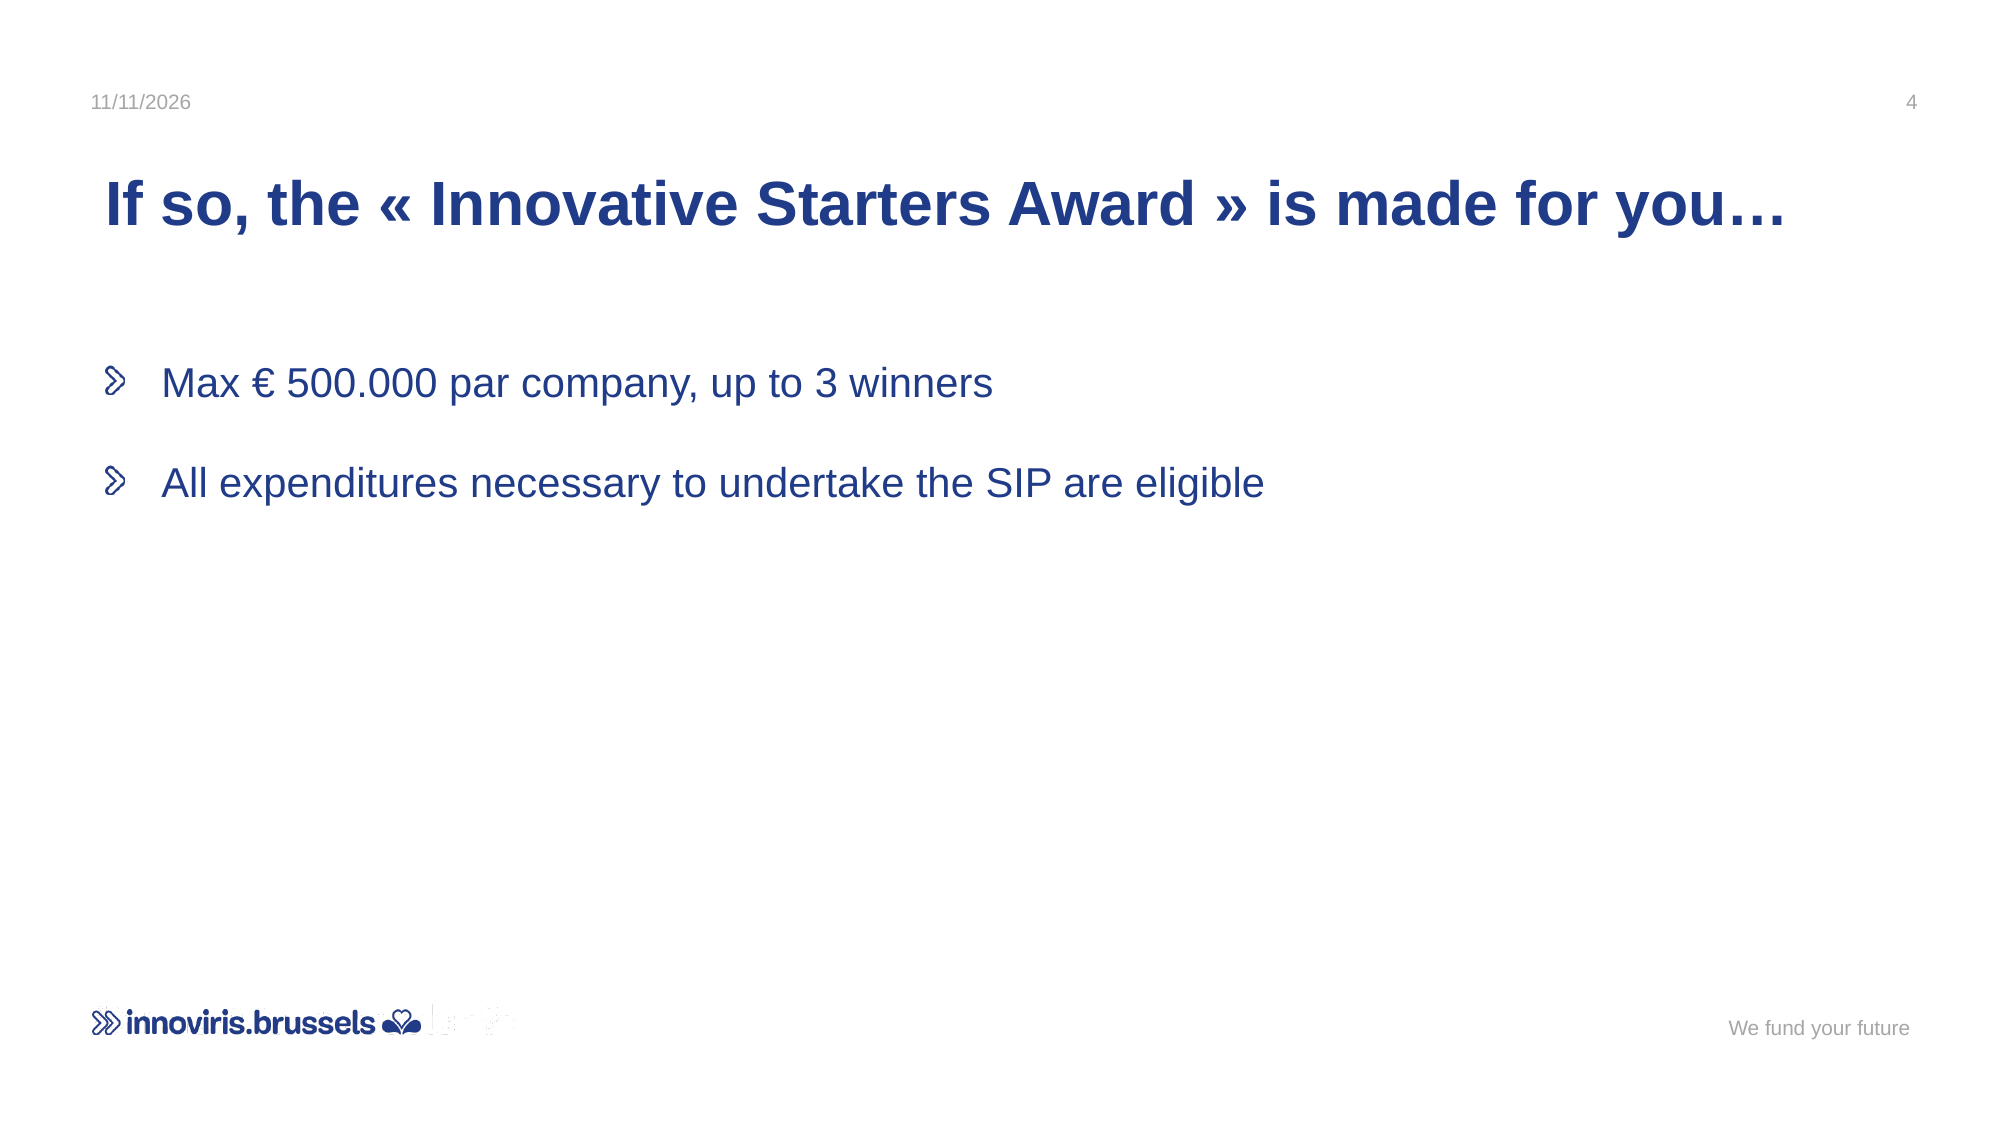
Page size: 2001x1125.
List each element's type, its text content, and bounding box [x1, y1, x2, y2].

list If so, the « Innovative Starters Award » is made for you… [90, 155, 1910, 441]
picture [90, 1002, 514, 1035]
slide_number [75, 70, 526, 131]
footer We fund your future [1250, 996, 1926, 1057]
list Max € 500.000 par company, up to 3 winners All expenditures necessary to undertake the SIP are eligible [90, 441, 1910, 616]
slide_number 4 [1482, 70, 1933, 131]
picture [105, 465, 125, 495]
